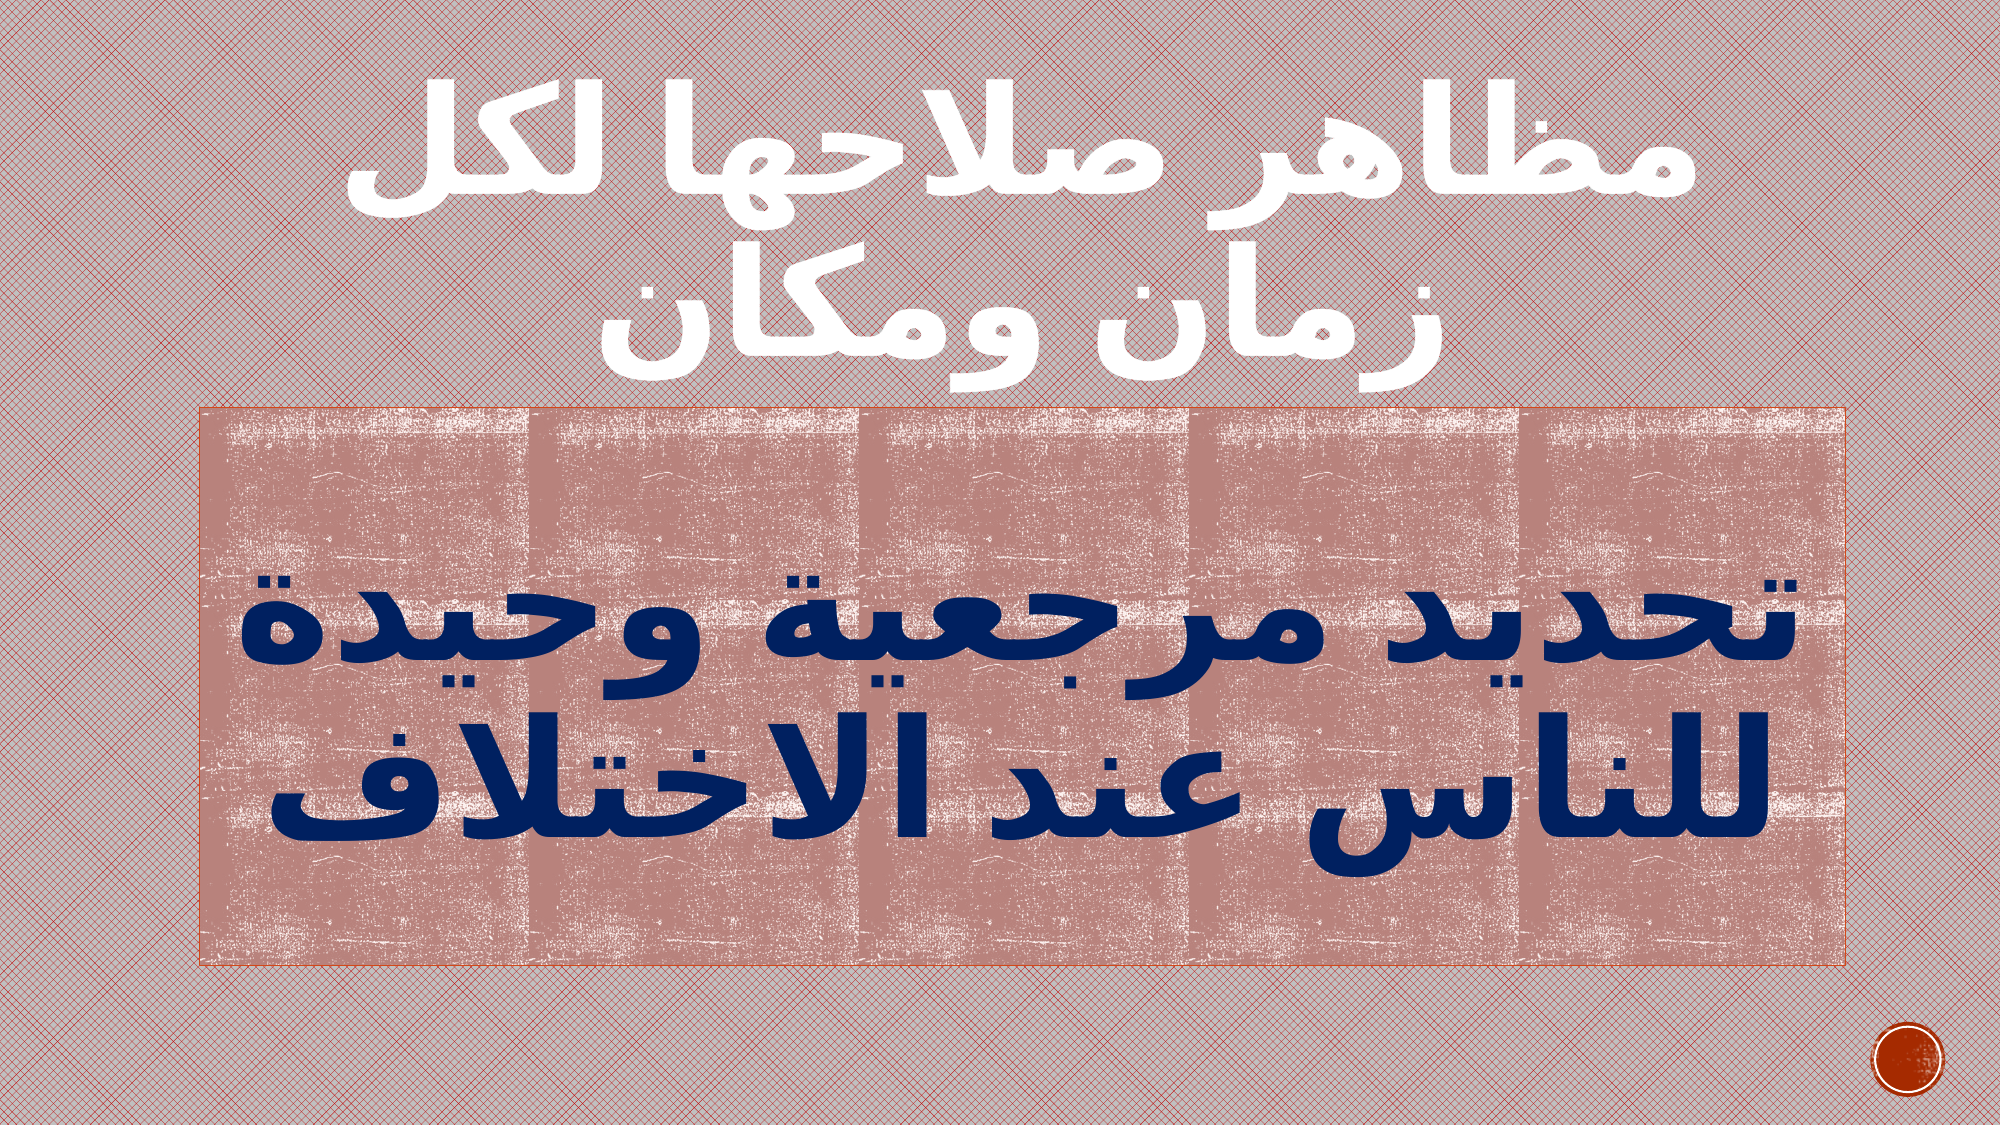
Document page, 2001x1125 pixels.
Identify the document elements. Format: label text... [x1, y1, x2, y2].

title مظاهر صلاحها لكل زمان ومكان [232, 44, 1813, 407]
list تحديد مرجعية وحيدة للناس عند الاختلاف [199, 407, 1846, 966]
